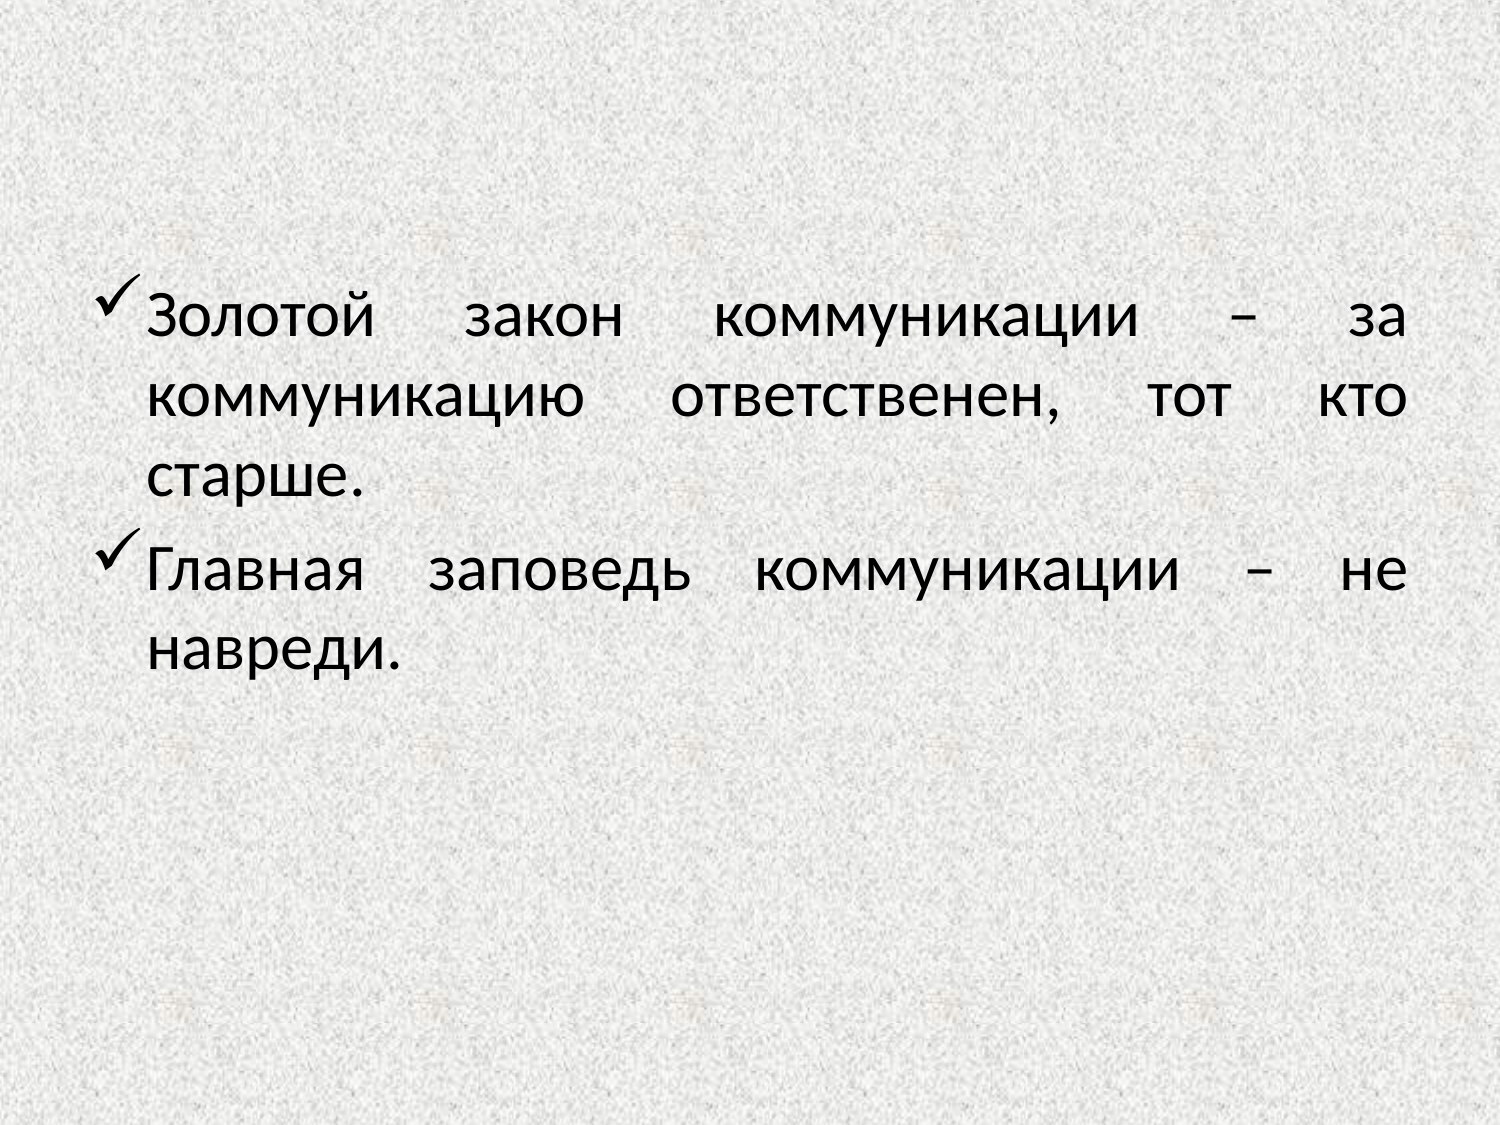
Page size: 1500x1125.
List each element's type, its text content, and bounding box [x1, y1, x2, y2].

list Золотой закон коммуникации – за коммуникацию ответственен, тот кто старше. Главная заповедь коммуникации – не навреди. [75, 262, 1425, 1005]
picture [0, 0, 1500, 1125]
